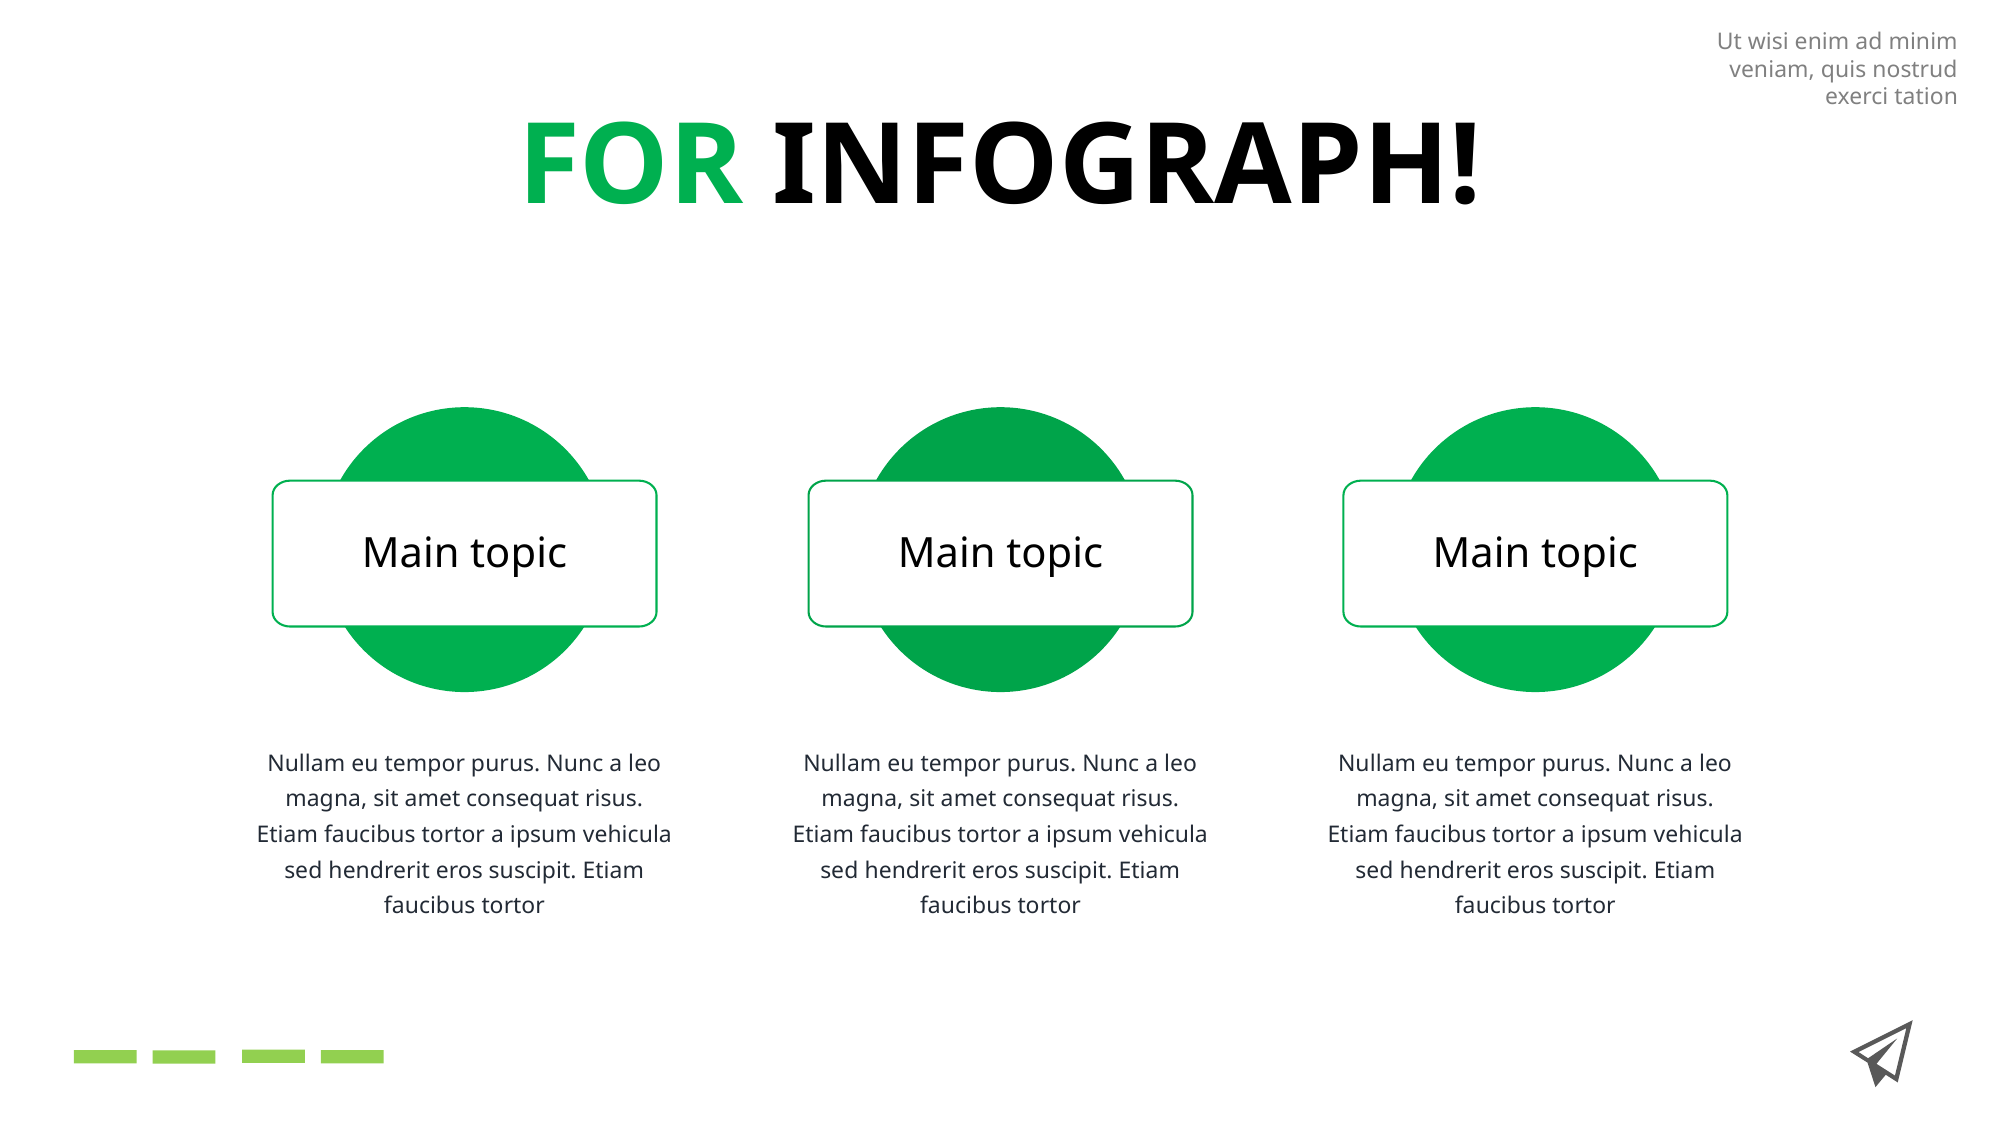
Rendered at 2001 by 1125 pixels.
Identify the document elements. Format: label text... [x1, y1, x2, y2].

text_box Main topic [807, 479, 1194, 628]
text_box Nullam eu tempor purus. Nunc a leo magna, sit amet consequat risus. Etiam faucibus tortor a ipsum vehicula sed hendrerit eros suscipit. Etiam faucibus tortor [241, 732, 688, 926]
text_box [339, 406, 590, 479]
text_box [1410, 406, 1661, 479]
text_box Ut wisi enim ad minim veniam, quis nostrud exerci tation [1664, 19, 1973, 117]
text_box [875, 406, 1126, 479]
text_box [152, 1049, 216, 1065]
text_box [880, 628, 1121, 694]
text_box [320, 1049, 385, 1064]
text_box [1415, 628, 1656, 694]
text_box Main topic [1342, 479, 1729, 628]
text_box [344, 628, 585, 694]
text_box Nullam eu tempor purus. Nunc a leo magna, sit amet consequat risus. Etiam faucibus tortor a ipsum vehicula sed hendrerit eros suscipit. Etiam faucibus tortor [777, 732, 1224, 926]
text_box [241, 1049, 306, 1064]
text_box Main topic [271, 479, 658, 628]
text_box Nullam eu tempor purus. Nunc a leo magna, sit amet consequat risus. Etiam faucibus tortor a ipsum vehicula sed hendrerit eros suscipit. Etiam faucibus tortor [1312, 732, 1759, 926]
text_box FOR INFOGRAPH! [466, 83, 1533, 233]
text_box [73, 1049, 138, 1064]
text_box [1850, 1020, 1913, 1088]
